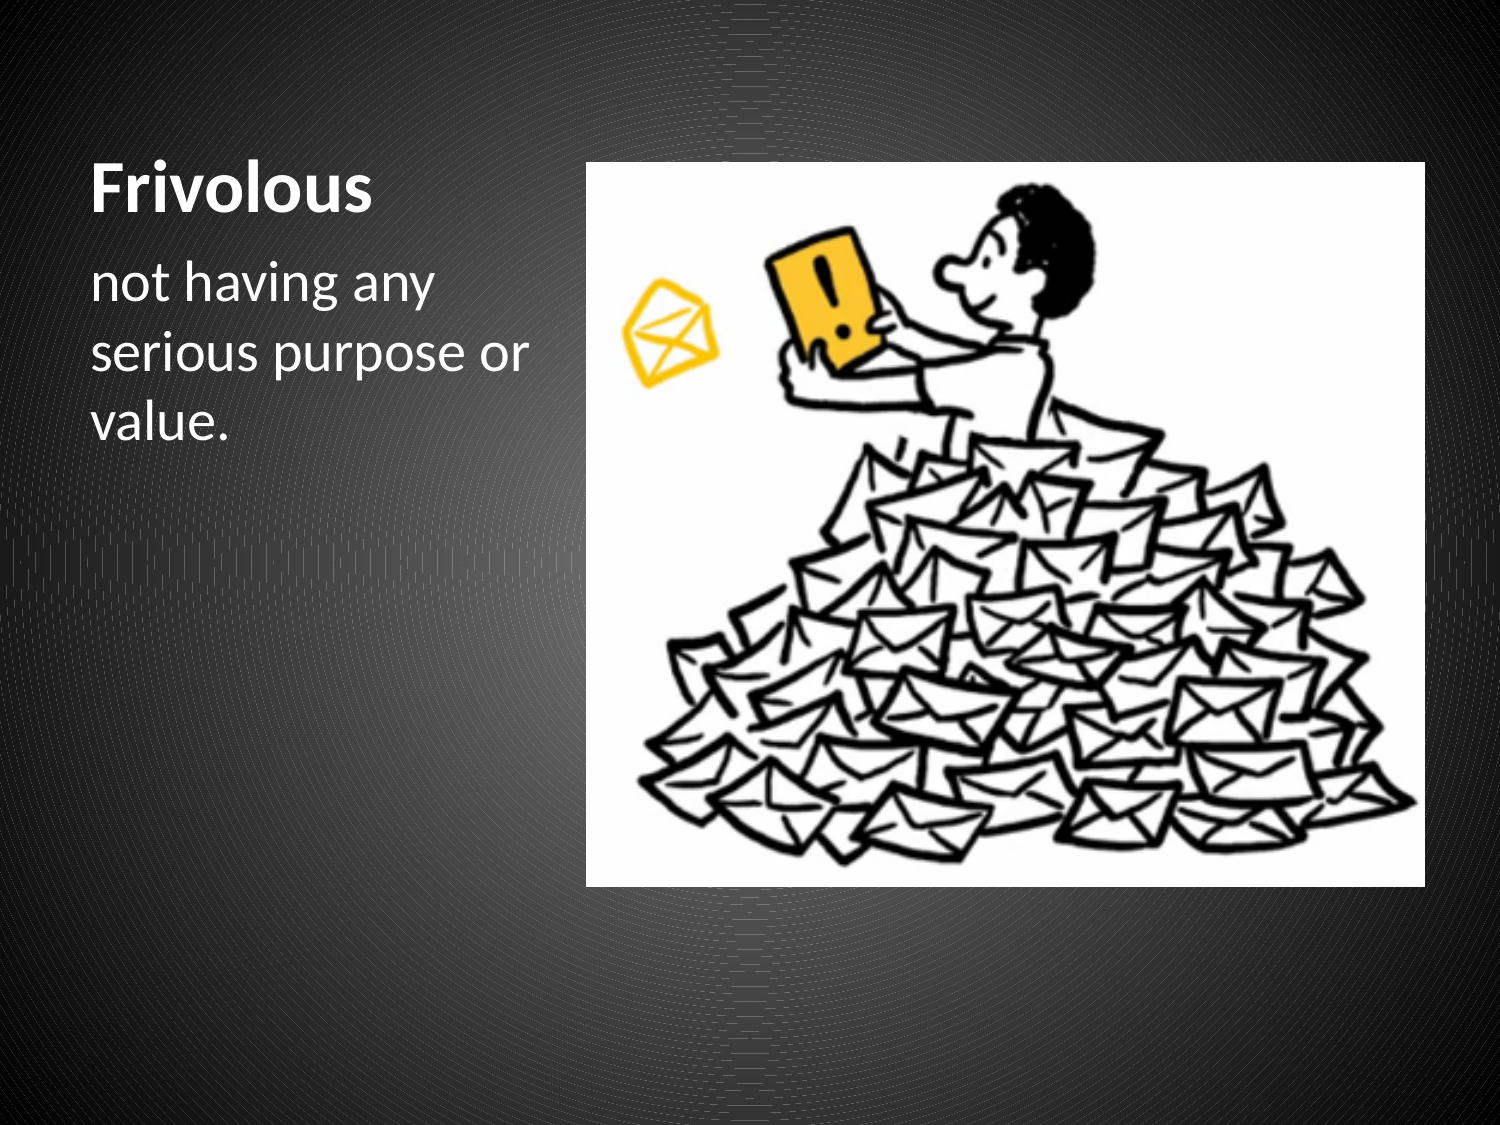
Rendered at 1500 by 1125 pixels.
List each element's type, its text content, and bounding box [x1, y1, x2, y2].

list not having any serious purpose or value. [75, 235, 569, 1005]
title Frivolous [75, 44, 569, 235]
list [586, 44, 1426, 1006]
